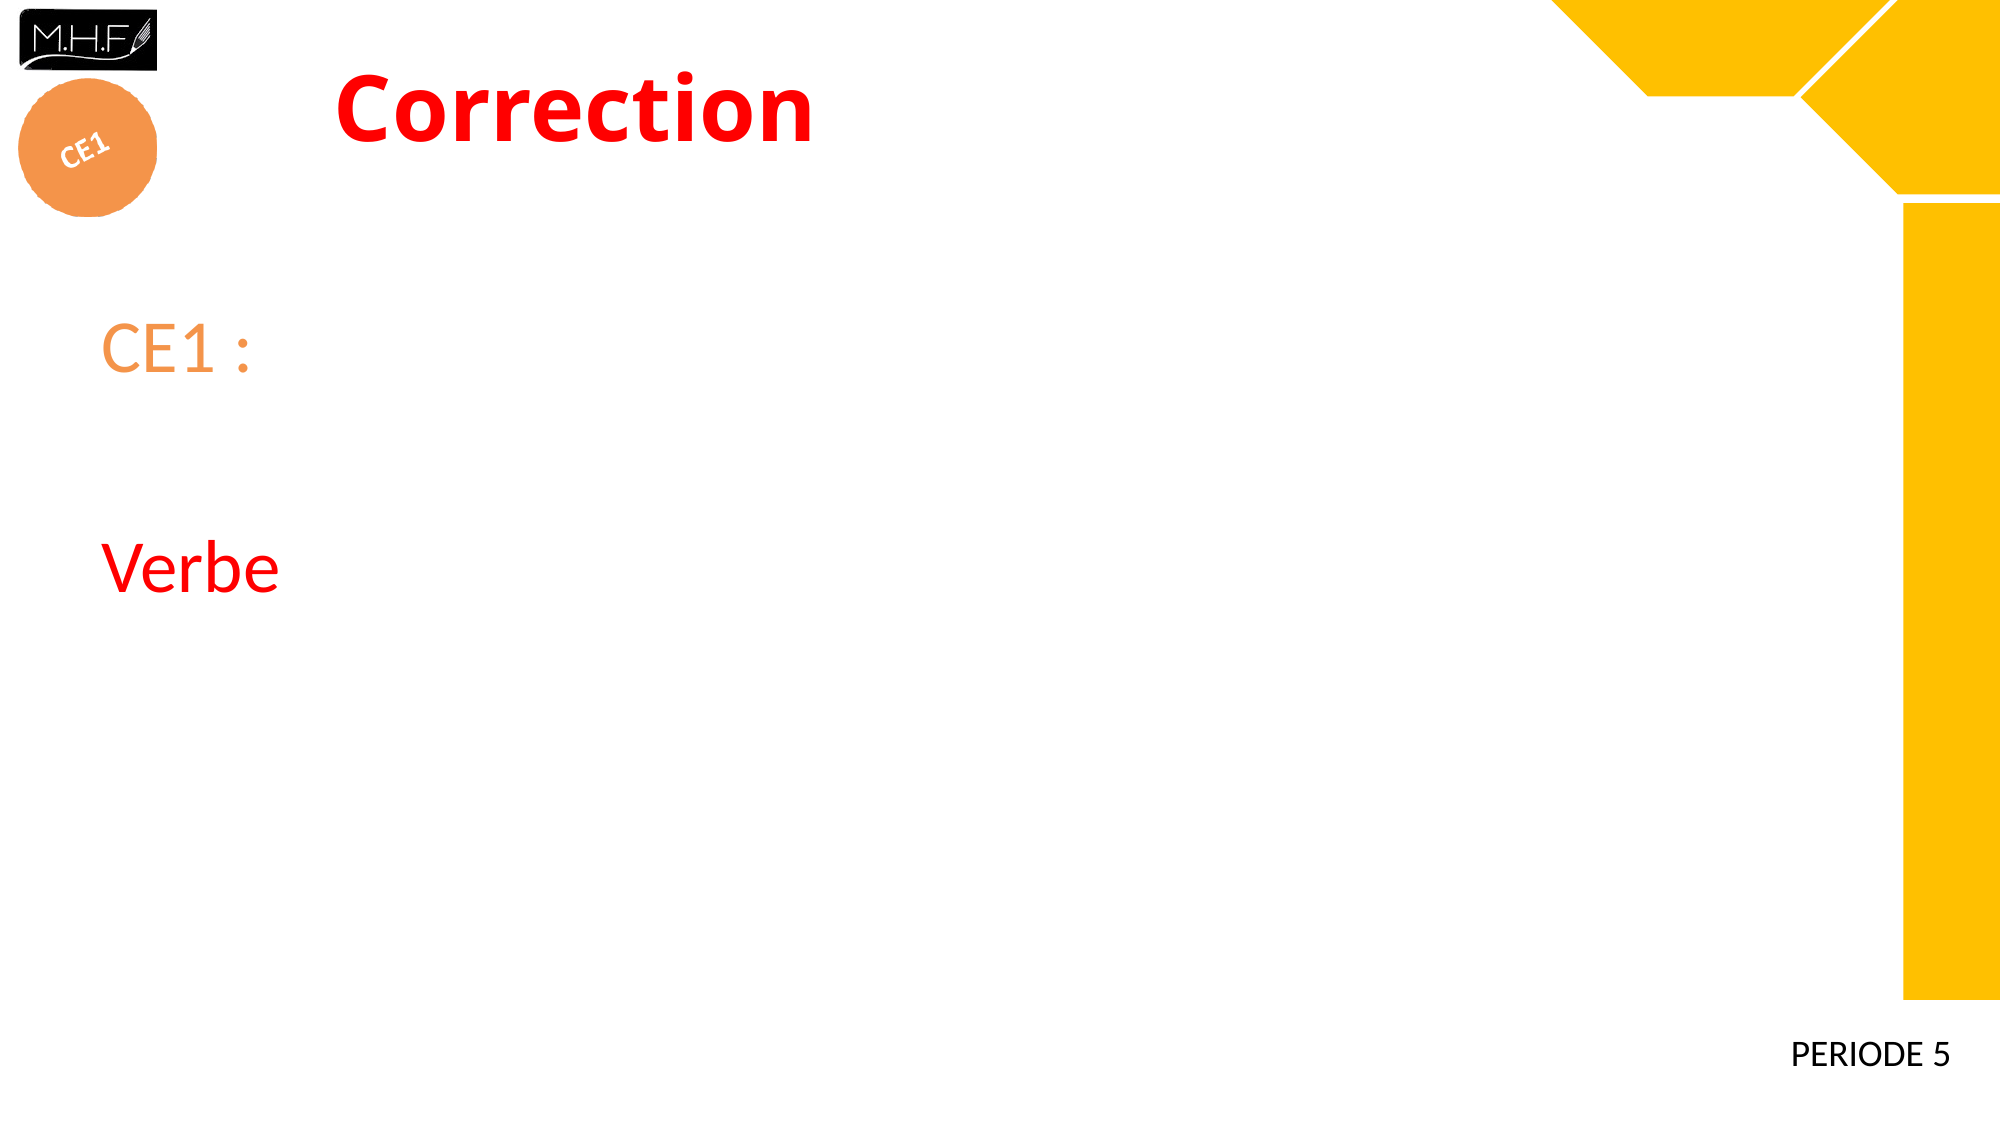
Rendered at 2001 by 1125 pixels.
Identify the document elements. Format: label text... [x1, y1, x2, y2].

text_box [1549, 0, 1892, 98]
picture [18, 78, 157, 218]
text_box PERIODE 5 [1362, 1021, 1967, 1125]
text_box [1799, 0, 2000, 196]
picture [16, 7, 157, 74]
text_box [1902, 202, 2000, 1001]
title Correction [318, 3, 1865, 221]
list CE1 : Verbe [86, 300, 1748, 1069]
